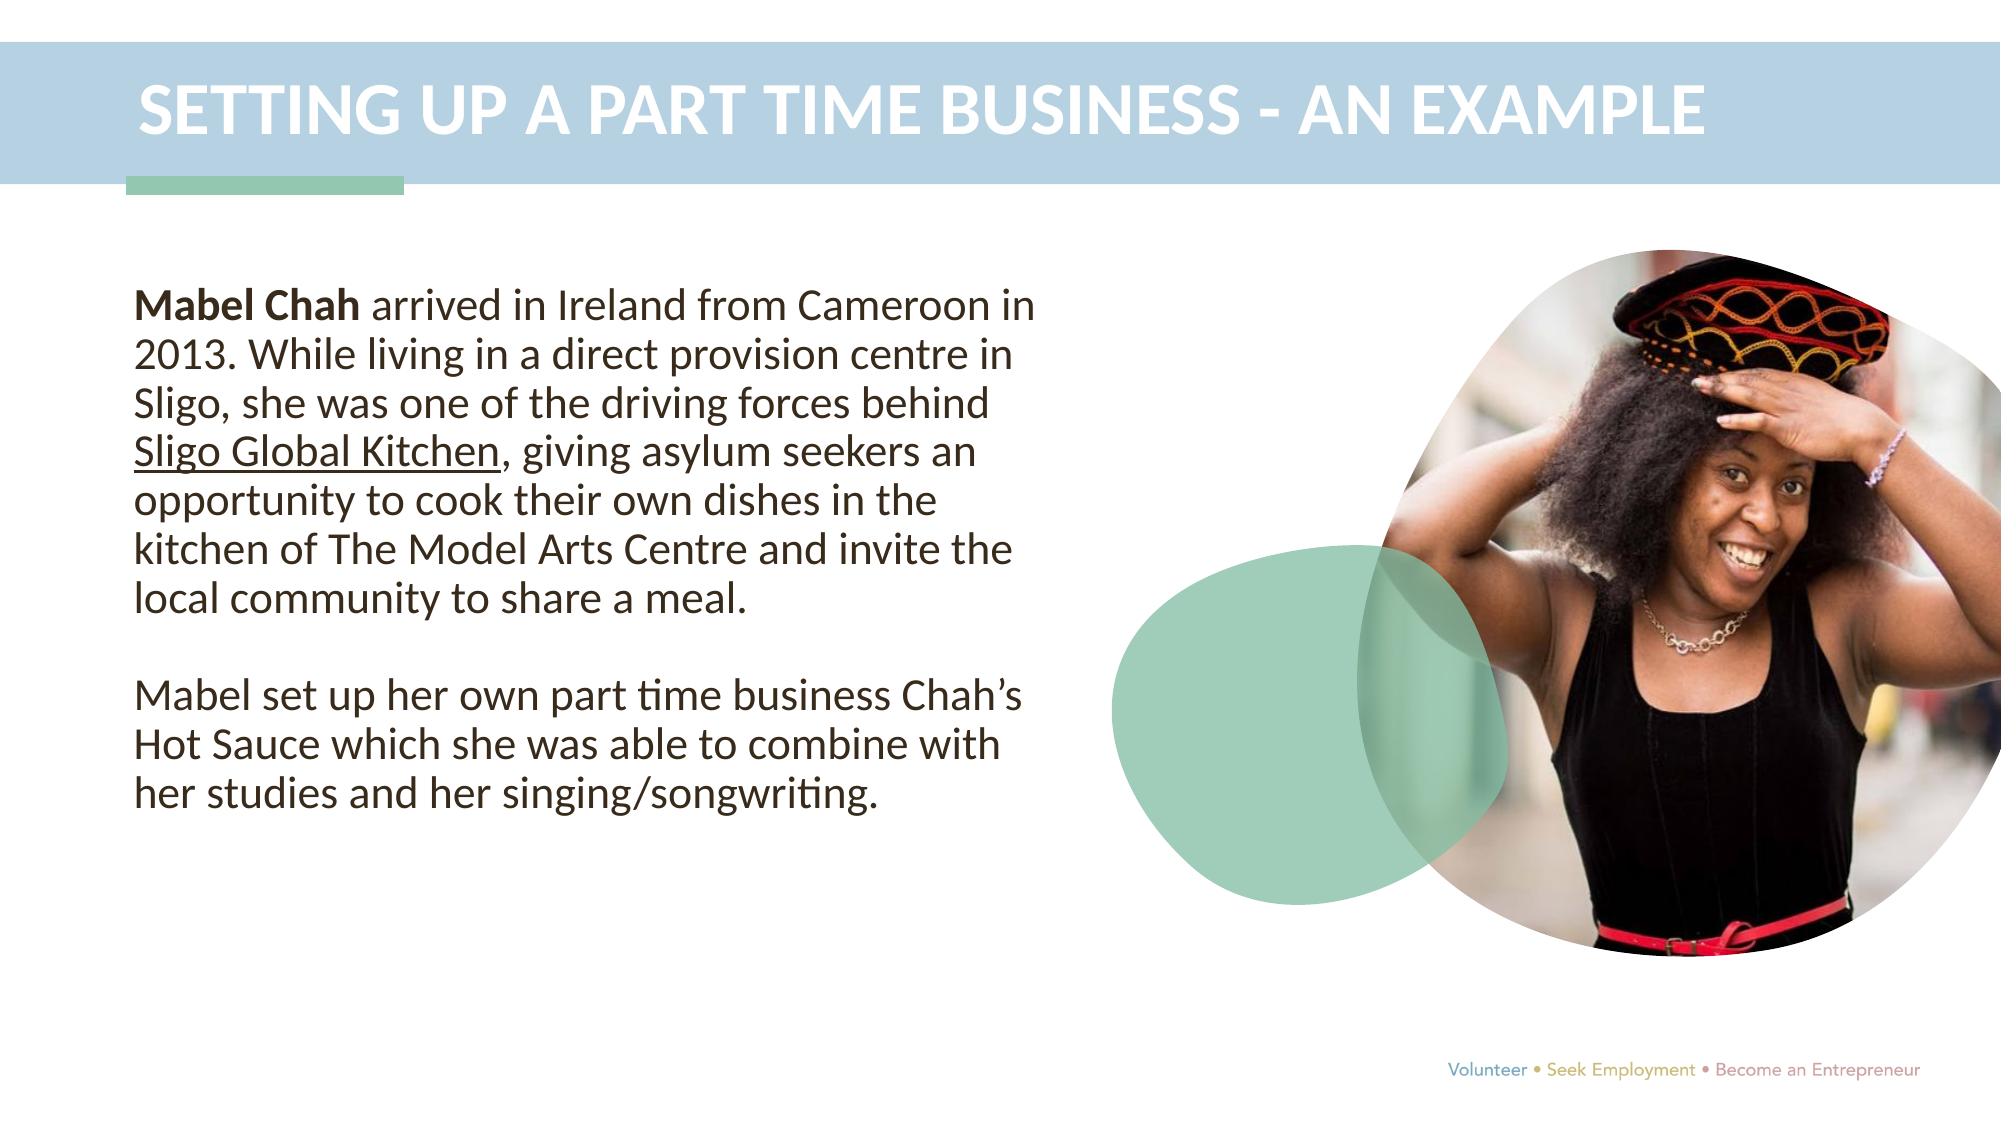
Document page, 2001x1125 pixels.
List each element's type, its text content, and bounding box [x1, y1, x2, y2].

text_box [1382, 249, 2000, 957]
picture [1418, 1046, 1971, 1103]
text_box [1111, 545, 1508, 905]
list Mabel Chah arrived in Ireland from Cameroon in 2013. While living in a direct provision centre in Sligo, she was one of the driving forces behind Sligo Global Kitchen, giving asylum seekers an opportunity to cook their own dishes in the kitchen of The Model Arts Centre and invite the local community to share a meal. Mabel set up her own part time business Chah’s Hot Sauce which she was able to combine with her studies and her singing/songwriting. [118, 273, 1072, 1040]
list SETTING UP A PART TIME BUSINESS - AN EXAMPLE [123, 51, 1913, 170]
